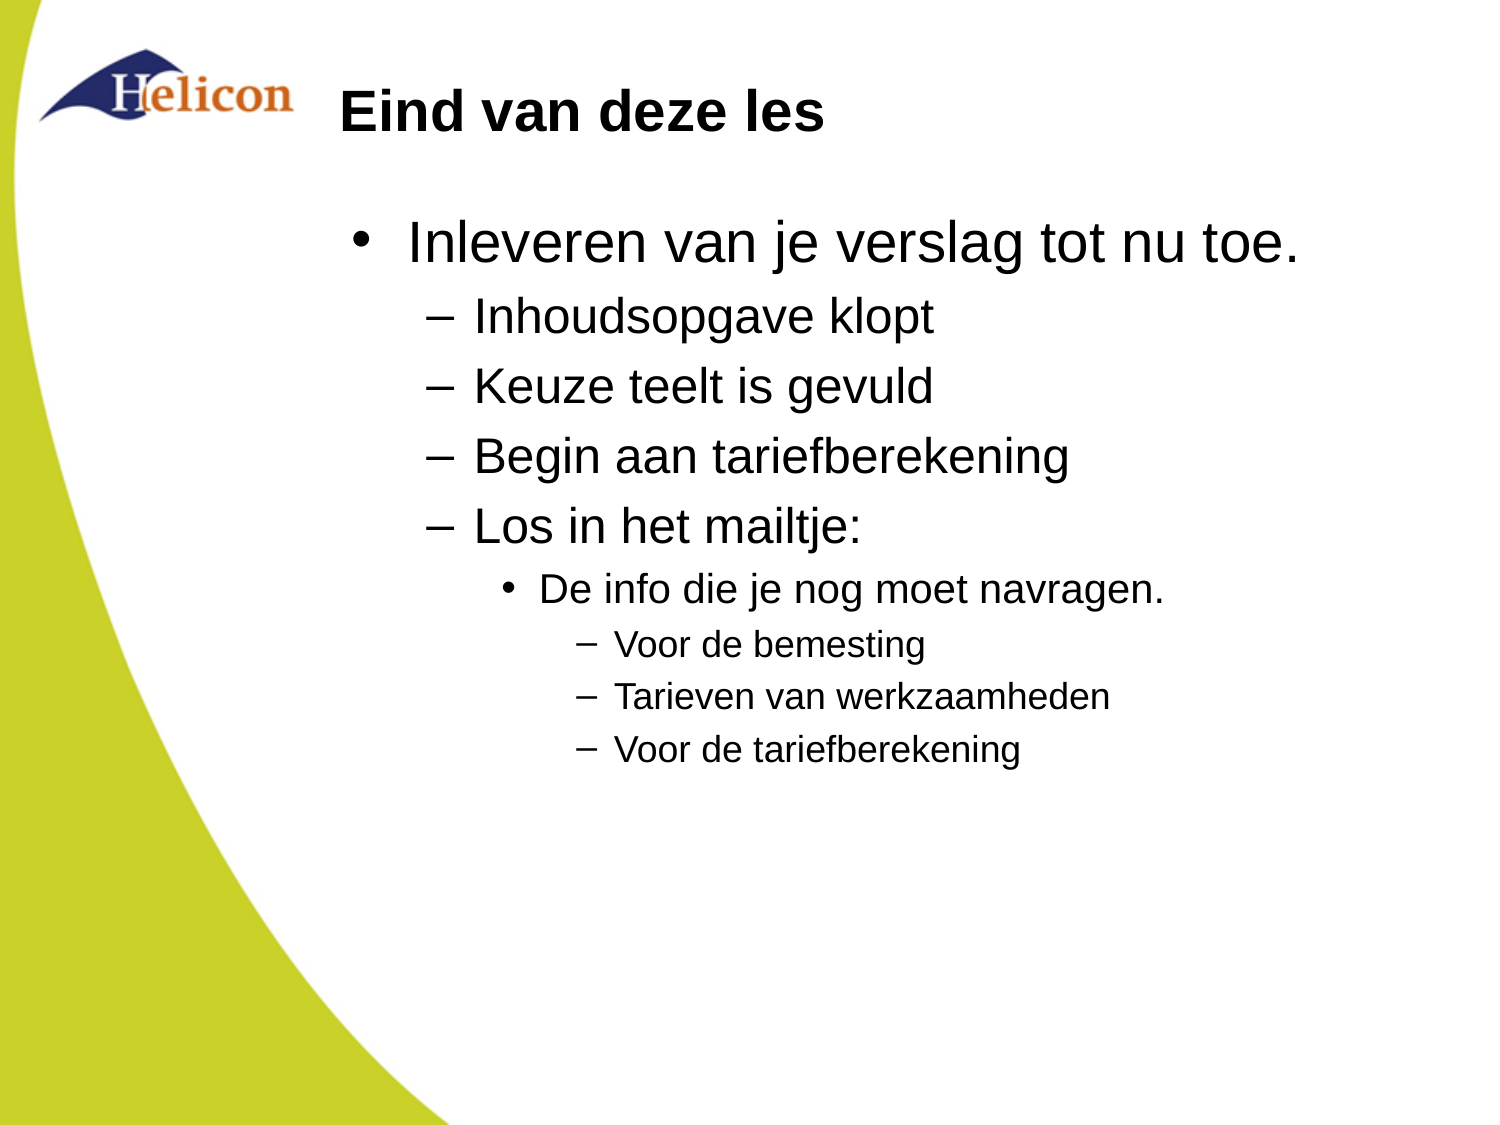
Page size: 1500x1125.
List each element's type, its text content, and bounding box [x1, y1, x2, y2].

list Inleveren van je verslag tot nu toe. Inhoudsopgave klopt Keuze teelt is gevuld Begin aan tariefberekening Los in het mailtje: De info die je nog moet navragen. Voor de bemesting Tarieven van werkzaamheden Voor de tariefberekening [336, 196, 1425, 1005]
title Eind van deze les [324, 54, 1415, 161]
picture [0, 0, 1500, 1125]
